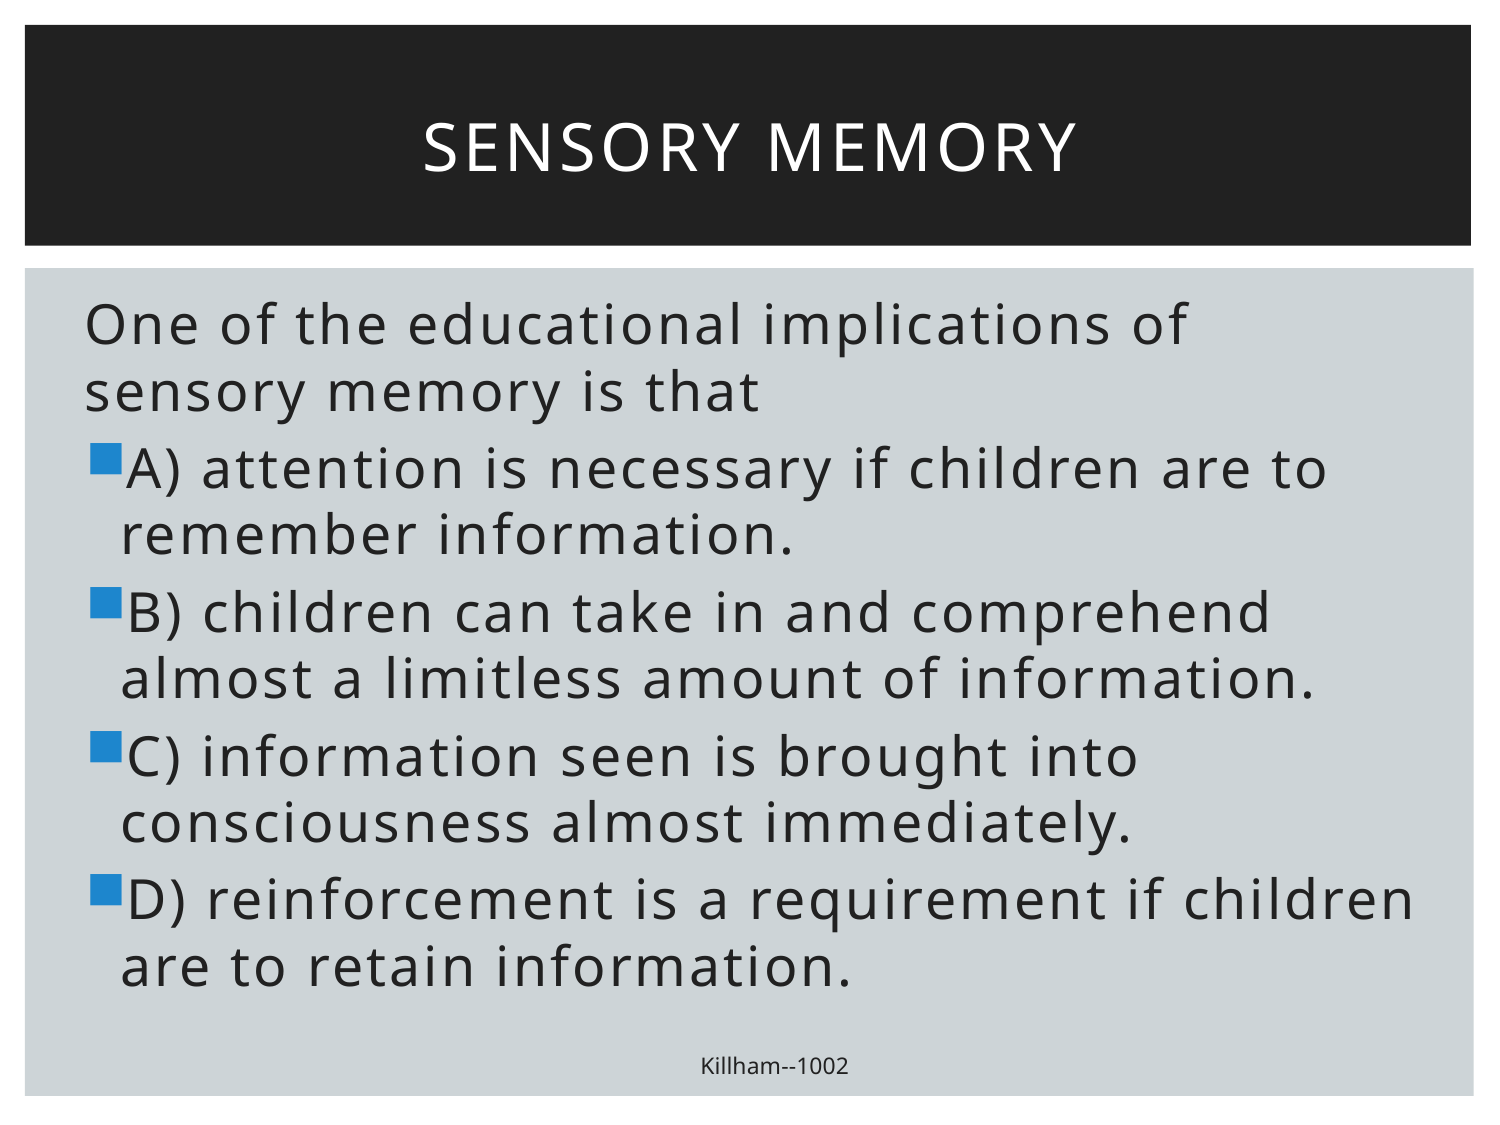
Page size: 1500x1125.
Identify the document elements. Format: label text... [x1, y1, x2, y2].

list One of the educational implications of sensory memory is that A) attention is necessary if children are to remember information. B) children can take in and comprehend almost a limitless amount of information. C) information seen is brought into consciousness almost immediately. D) reinforcement is a requirement if children are to retain information. [62, 281, 1442, 1005]
title Sensory memory [62, 58, 1438, 232]
footer Killham--1002 [500, 1042, 1050, 1088]
